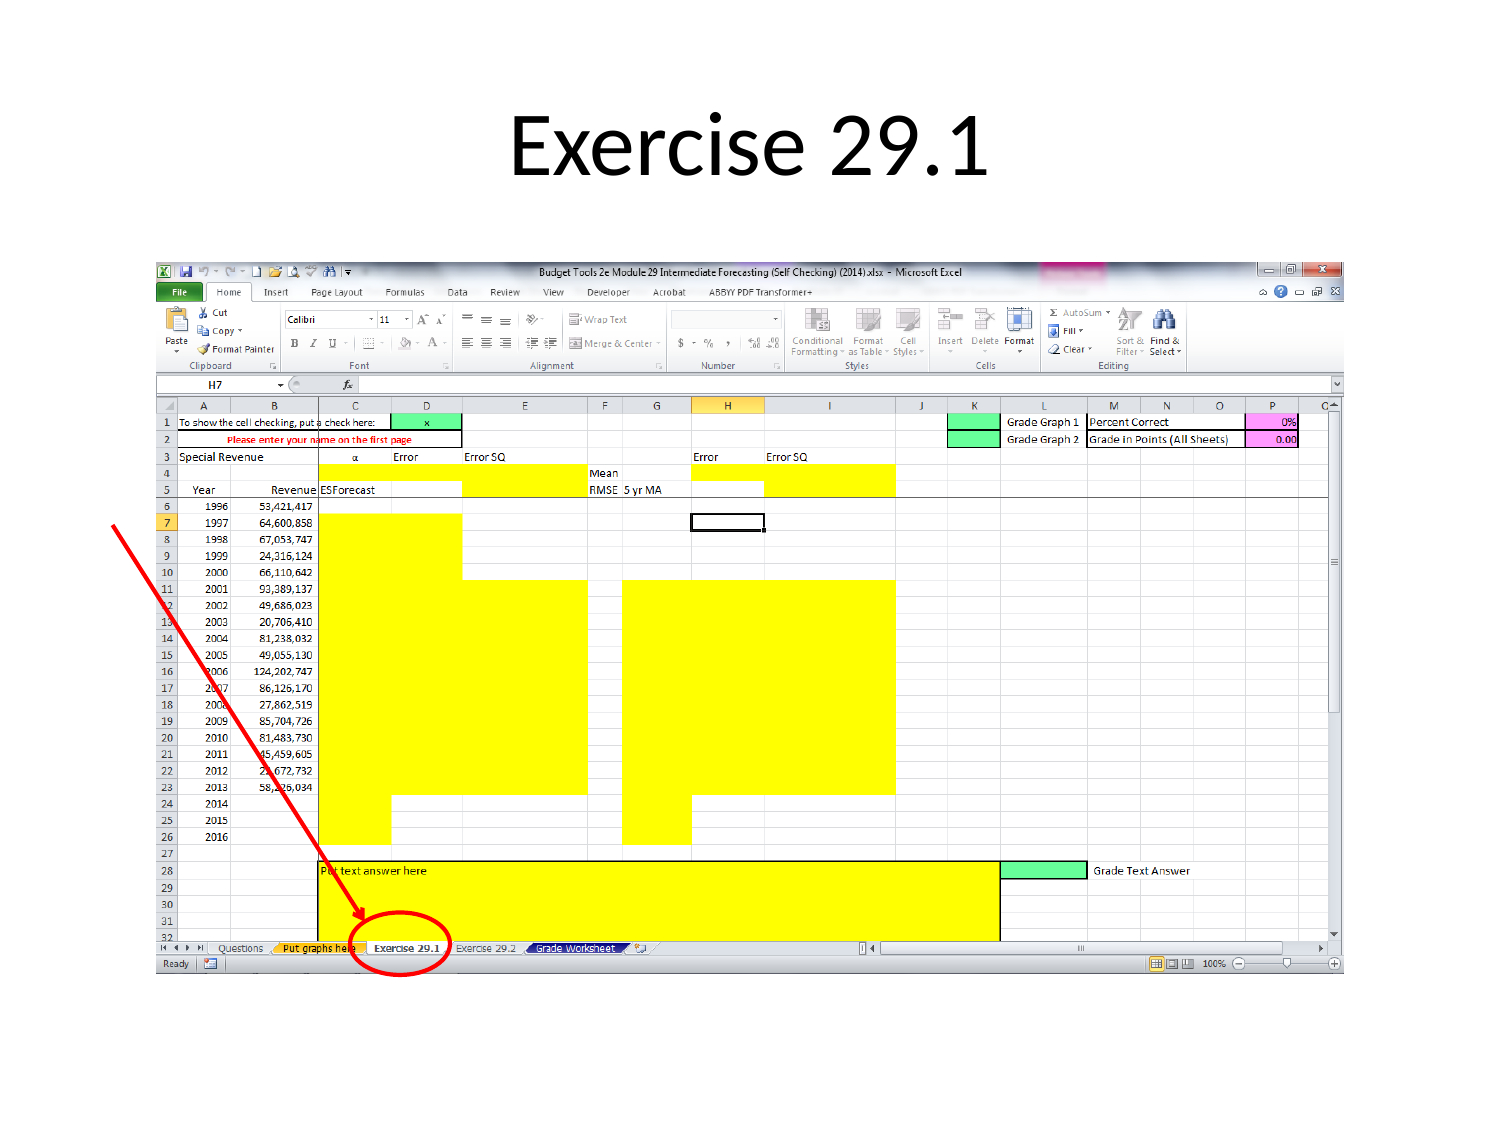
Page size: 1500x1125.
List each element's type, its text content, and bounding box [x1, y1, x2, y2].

title Exercise 29.1 [75, 45, 1425, 233]
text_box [112, 524, 365, 922]
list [155, 262, 1345, 974]
